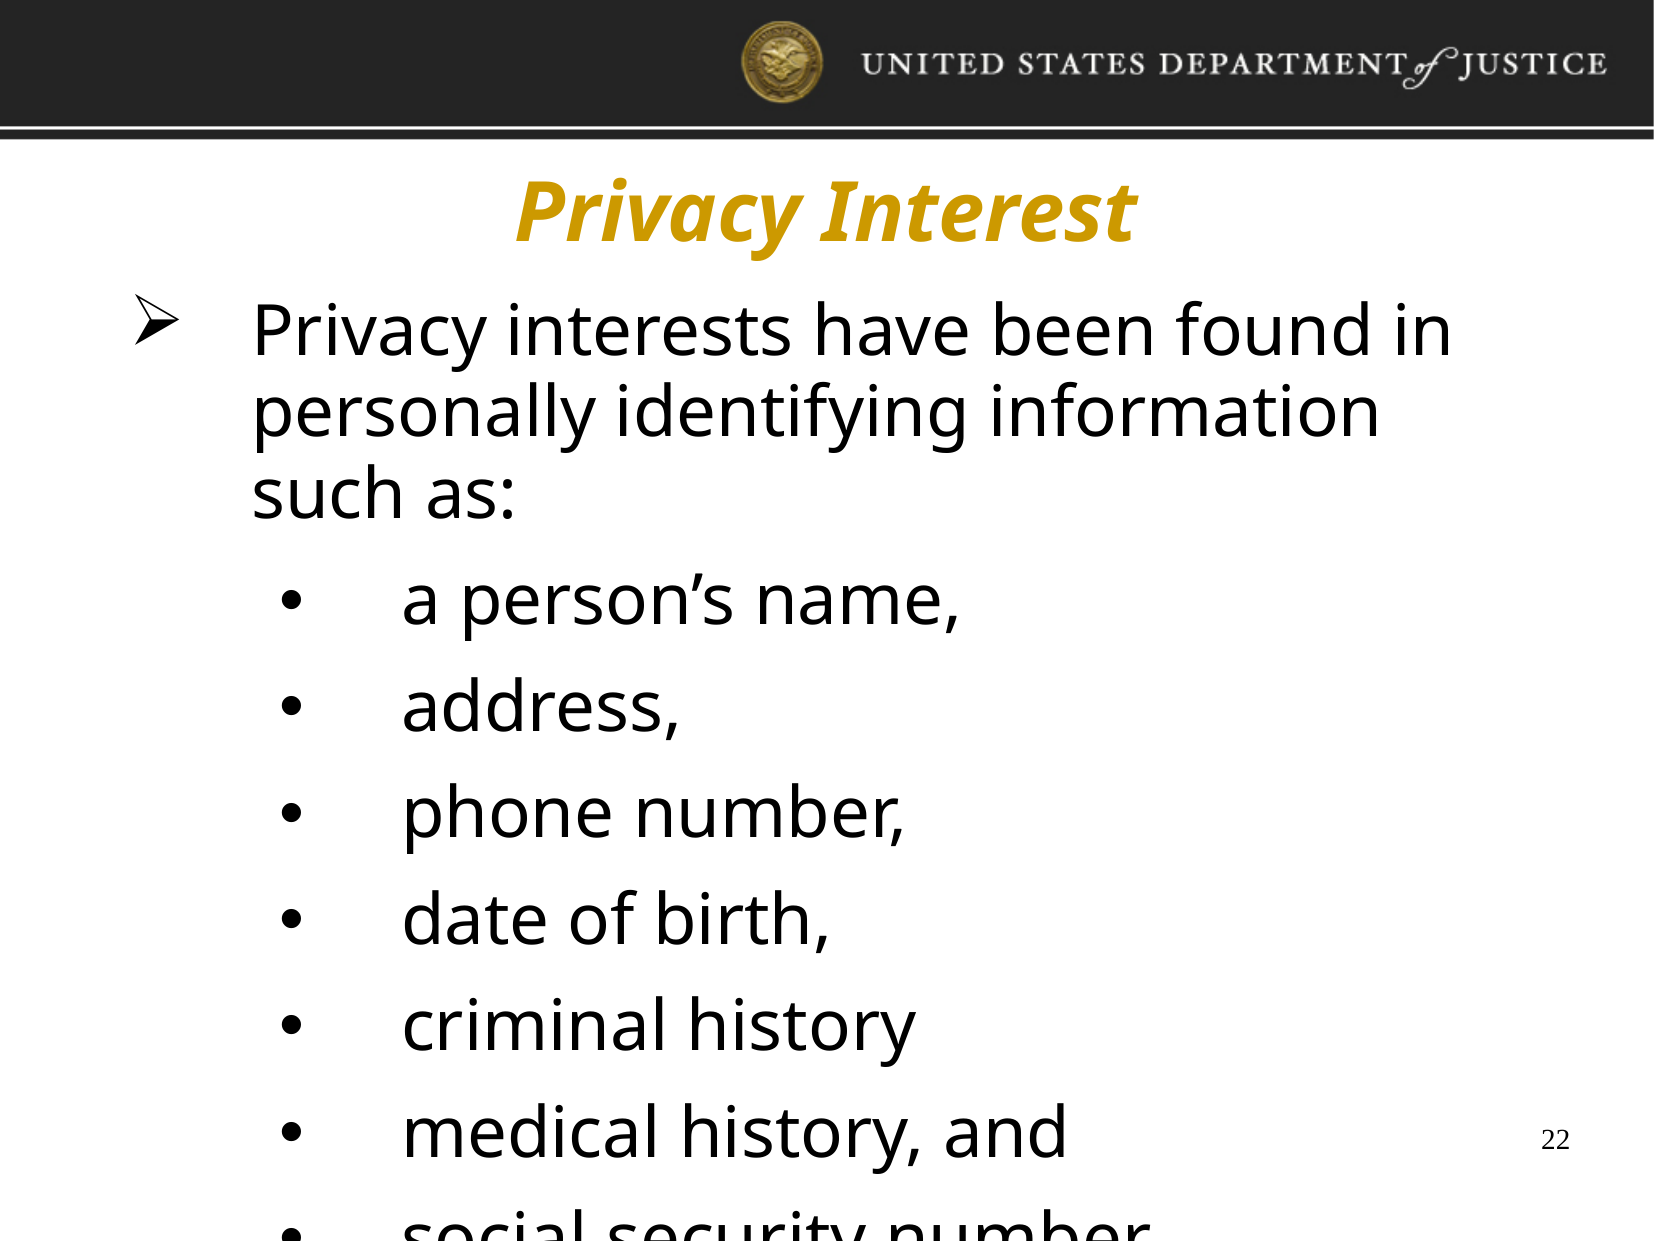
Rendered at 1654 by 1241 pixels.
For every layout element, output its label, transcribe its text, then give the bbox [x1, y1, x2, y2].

picture [0, 0, 1654, 1236]
text_box Privacy interests have been found in personally identifying information such as: a person’s name, address, phone number, date of birth, criminal history medical history, and social security number. [112, 280, 1541, 1241]
slide_number 22 [1185, 1122, 1571, 1208]
text_box Privacy Interest [33, 157, 1621, 269]
